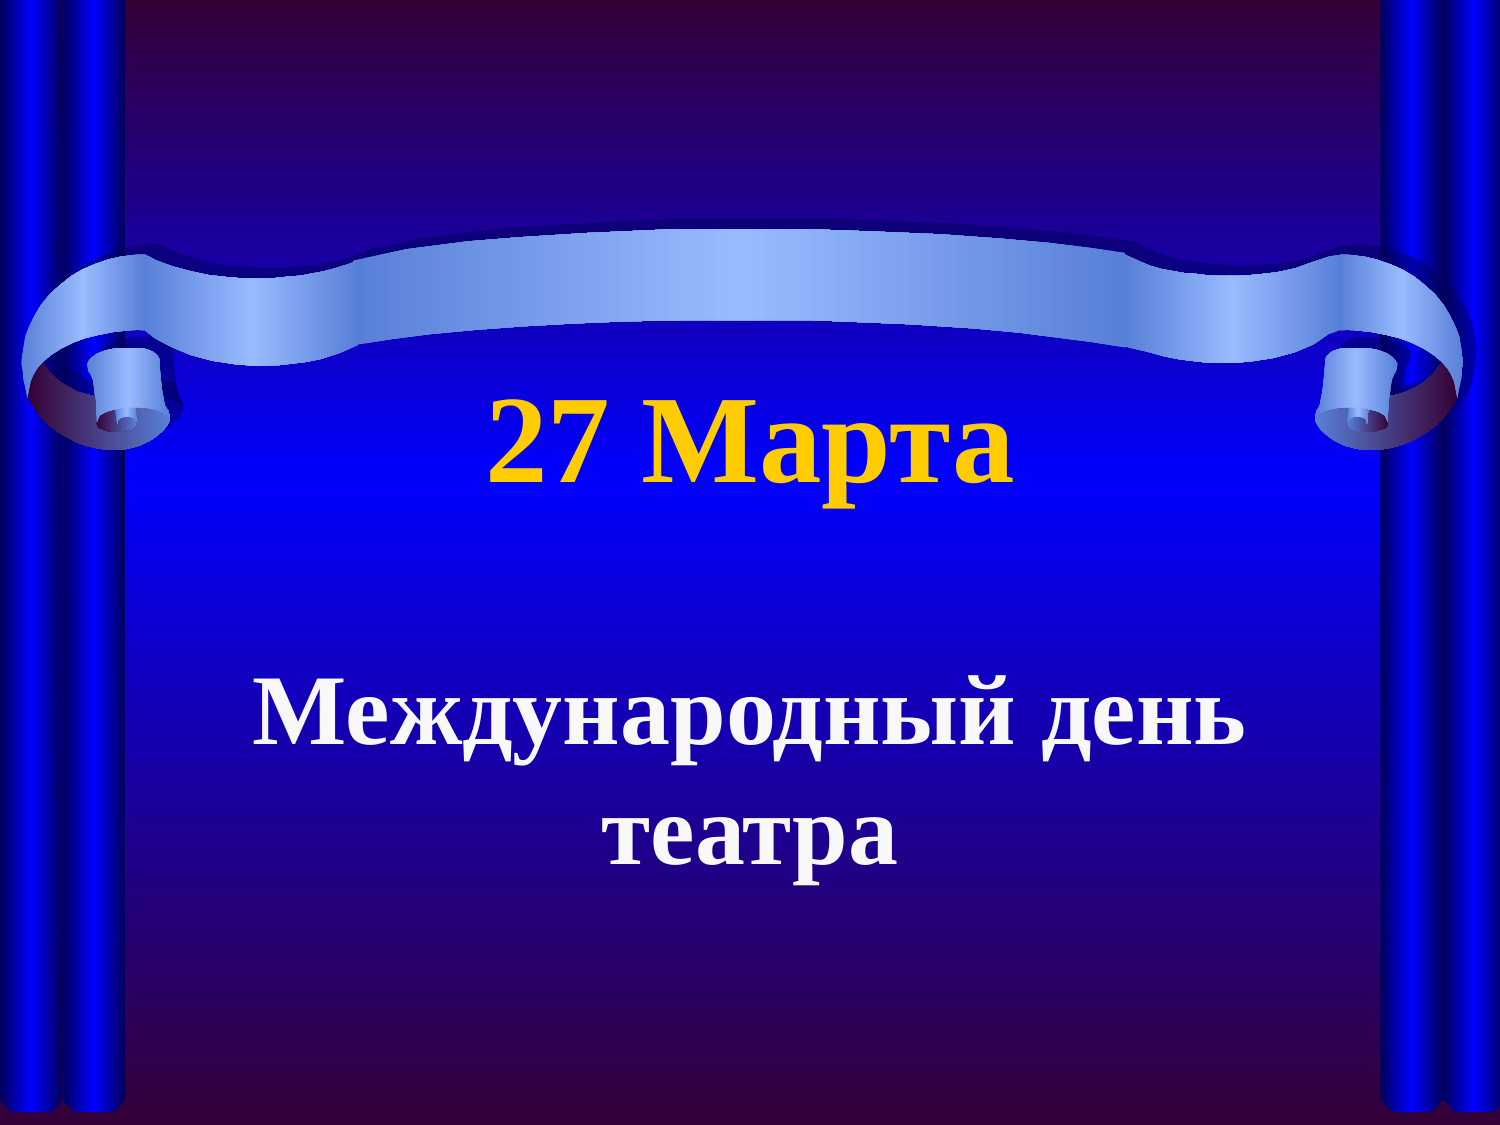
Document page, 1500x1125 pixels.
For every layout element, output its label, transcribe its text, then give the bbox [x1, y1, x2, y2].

title 27 Марта [112, 326, 1388, 540]
subtitle Международный день театра [123, 637, 1377, 926]
